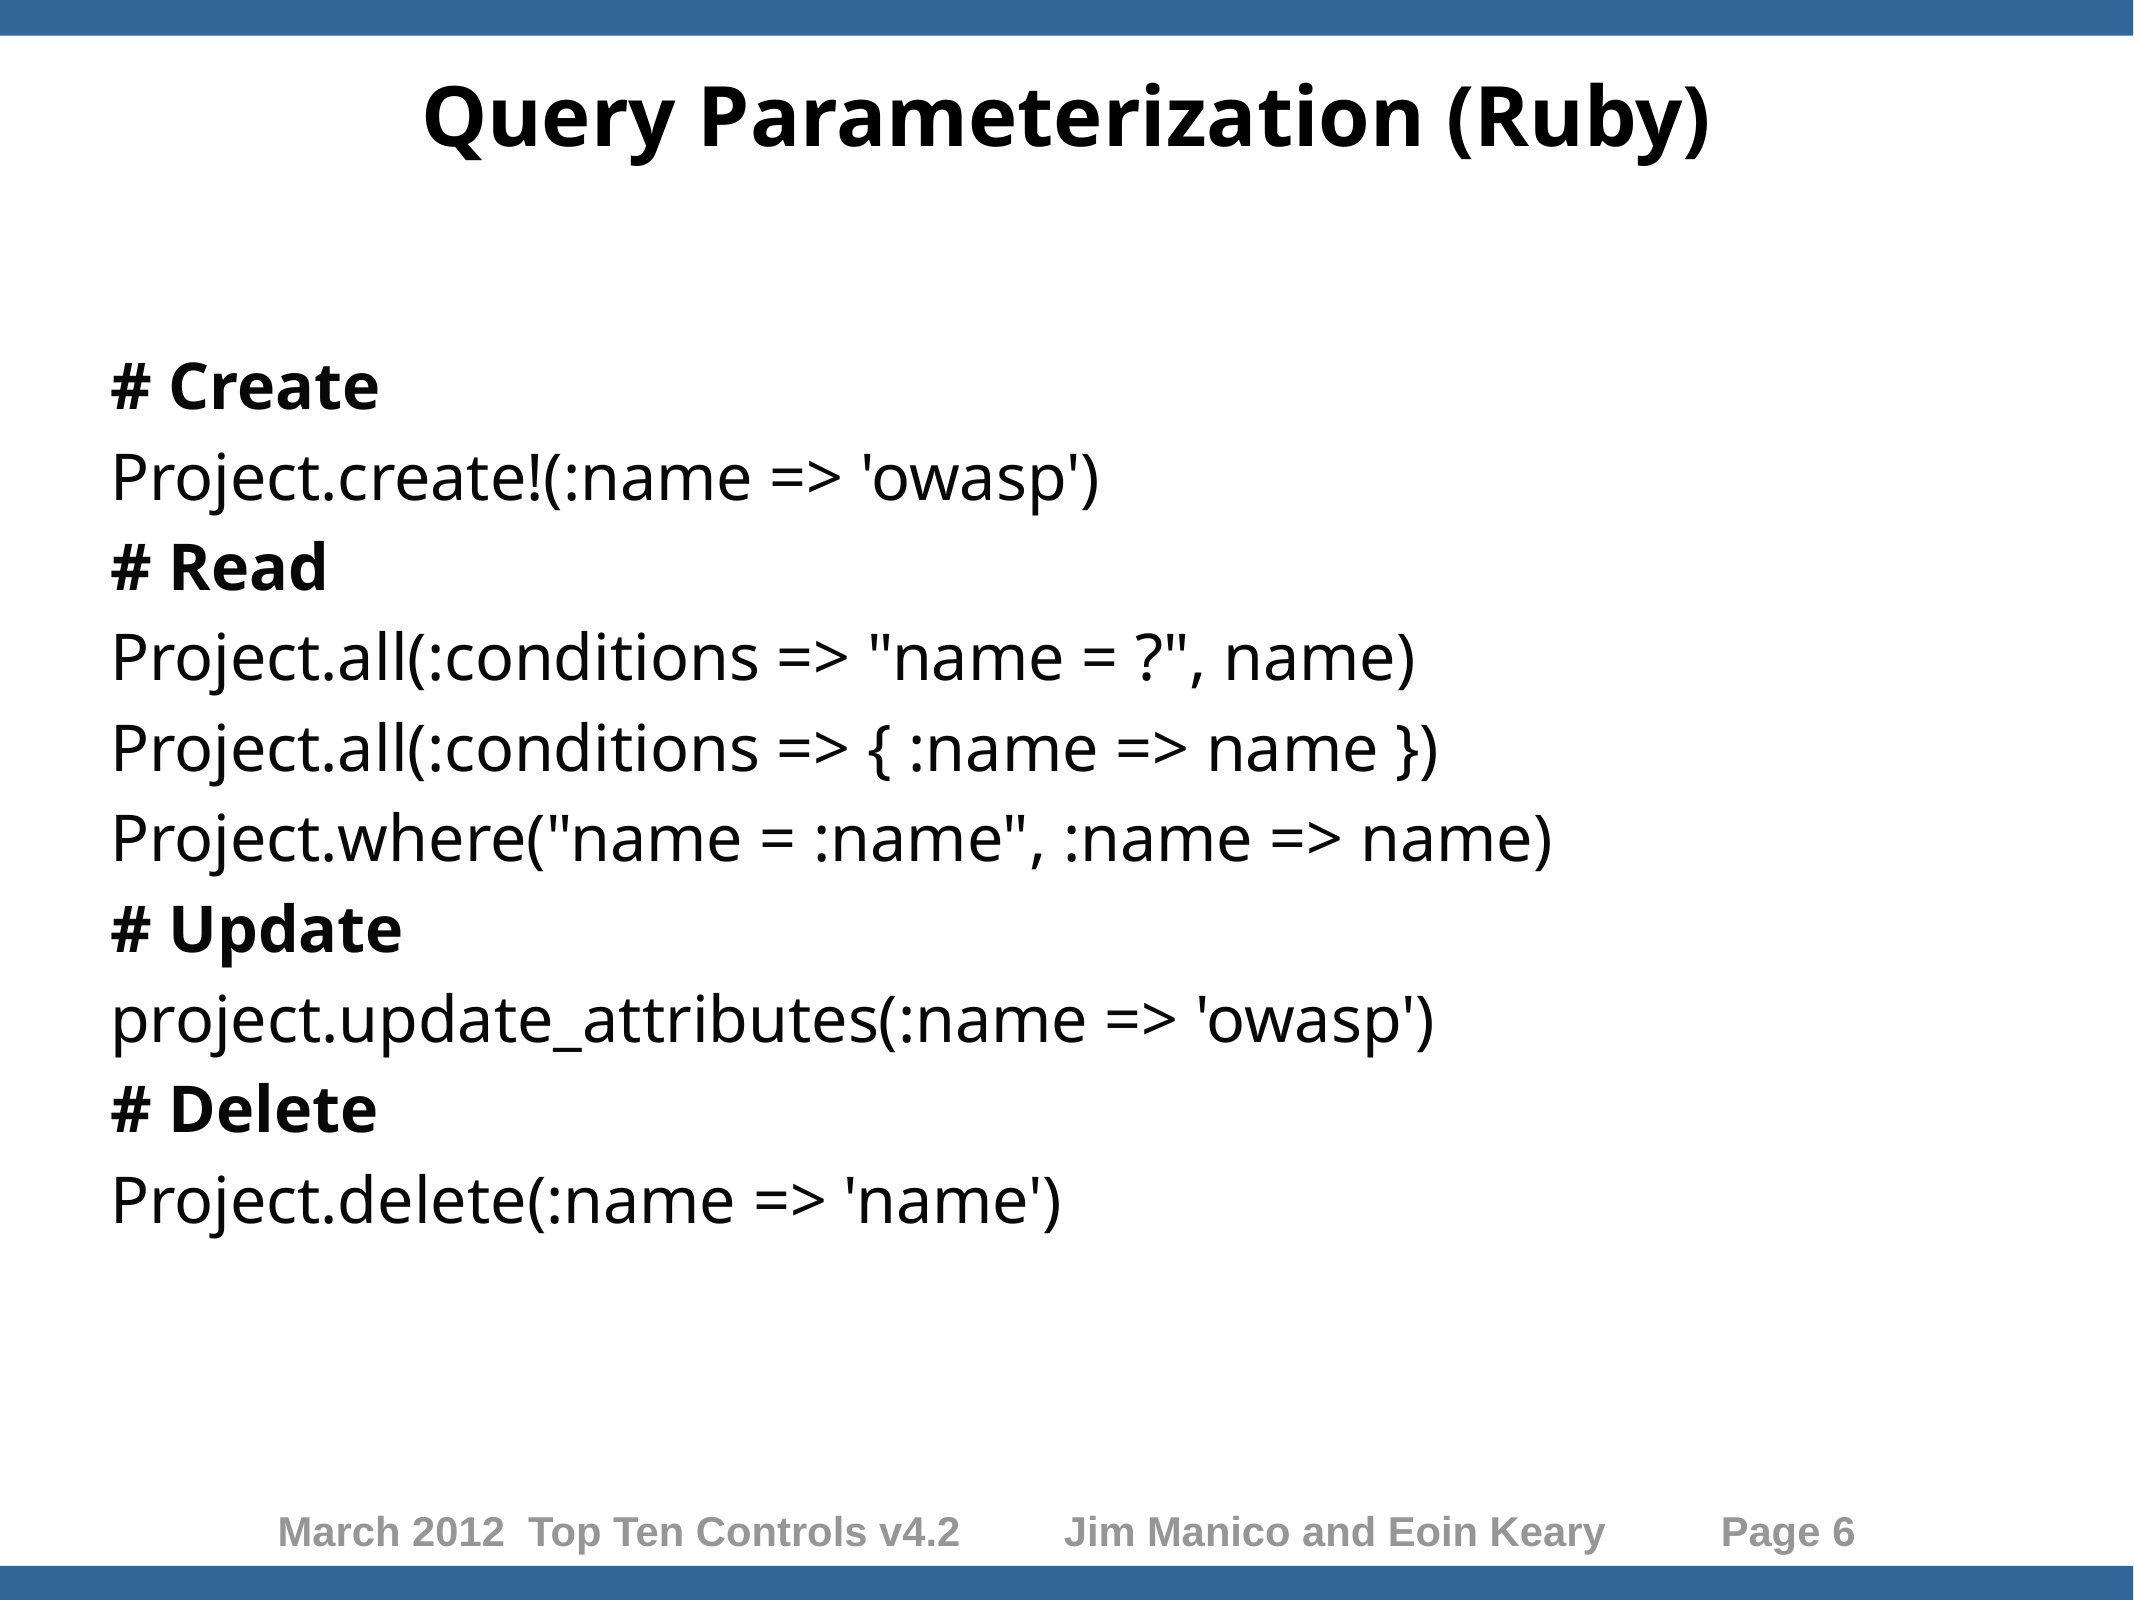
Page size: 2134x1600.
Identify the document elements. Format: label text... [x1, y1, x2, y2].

list # Create Project.create!(:name => 'owasp') # Read Project.all(:conditions => "name = ?", name) Project.all(:conditions => { :name => name }) Project.where("name = :name", :name => name) # Update project.update_attributes(:name => 'owasp') # Delete Project.delete(:name => 'name') [88, 334, 2084, 1350]
title Query Parameterization (Ruby) [0, 40, 2134, 187]
